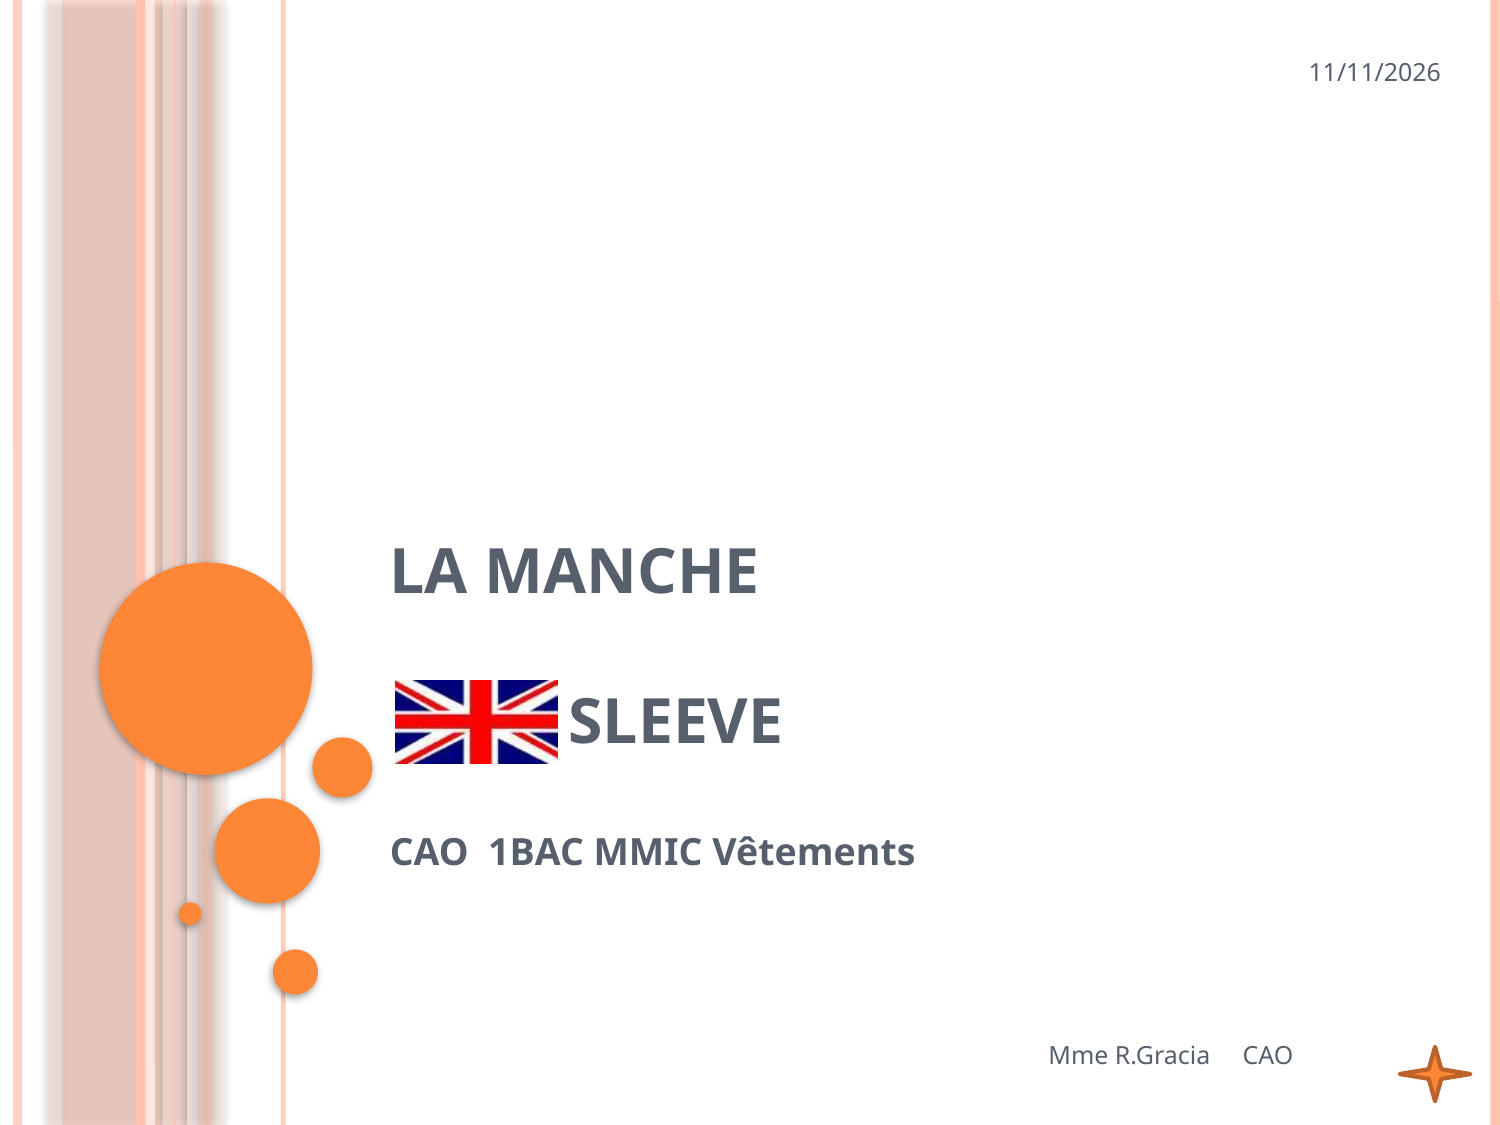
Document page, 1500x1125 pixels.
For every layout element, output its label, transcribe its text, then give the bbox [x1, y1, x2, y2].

title LA MANCHE Sleeve [375, 512, 1388, 764]
footer Mme R.Gracia CAO [1033, 1023, 1471, 1087]
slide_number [1080, 42, 1456, 106]
picture [395, 680, 558, 764]
subtitle CAO 1BAC MMIC Vêtements [375, 820, 1388, 1046]
text_box [1397, 1044, 1473, 1104]
